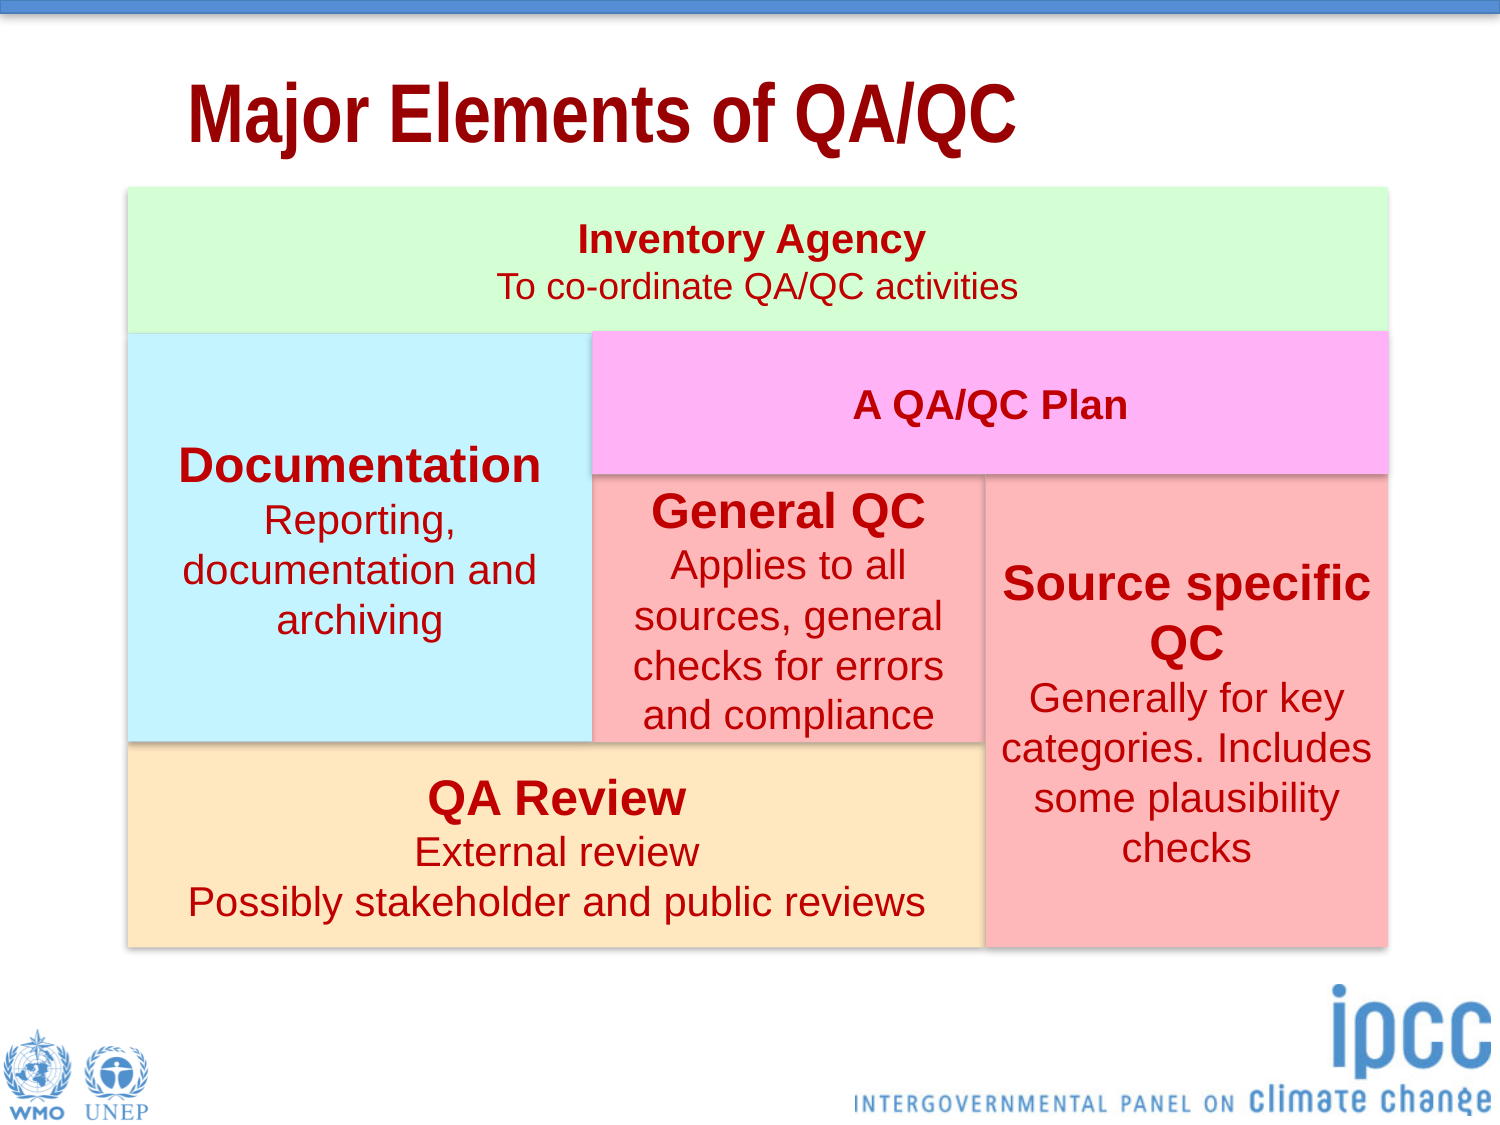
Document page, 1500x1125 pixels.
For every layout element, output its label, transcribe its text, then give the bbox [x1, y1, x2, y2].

text_box Documentation Reporting, documentation and archiving [125, 330, 595, 745]
text_box QA Review External review Possibly stakeholder and public reviews [125, 752, 978, 951]
text_box General QC Applies to all sources, general checks for errors and compliance [598, 487, 978, 746]
picture [855, 984, 1491, 1116]
picture [0, 1027, 153, 1125]
text_box Inventory Agency To co-ordinate QA/QC activities [124, 183, 1391, 332]
title Major Elements of QA/QC [172, 26, 1473, 193]
text_box A QA/QC Plan [589, 328, 1392, 478]
text_box Source specific QC Generally for key categories. Includes some plausibility checks [982, 484, 1392, 951]
